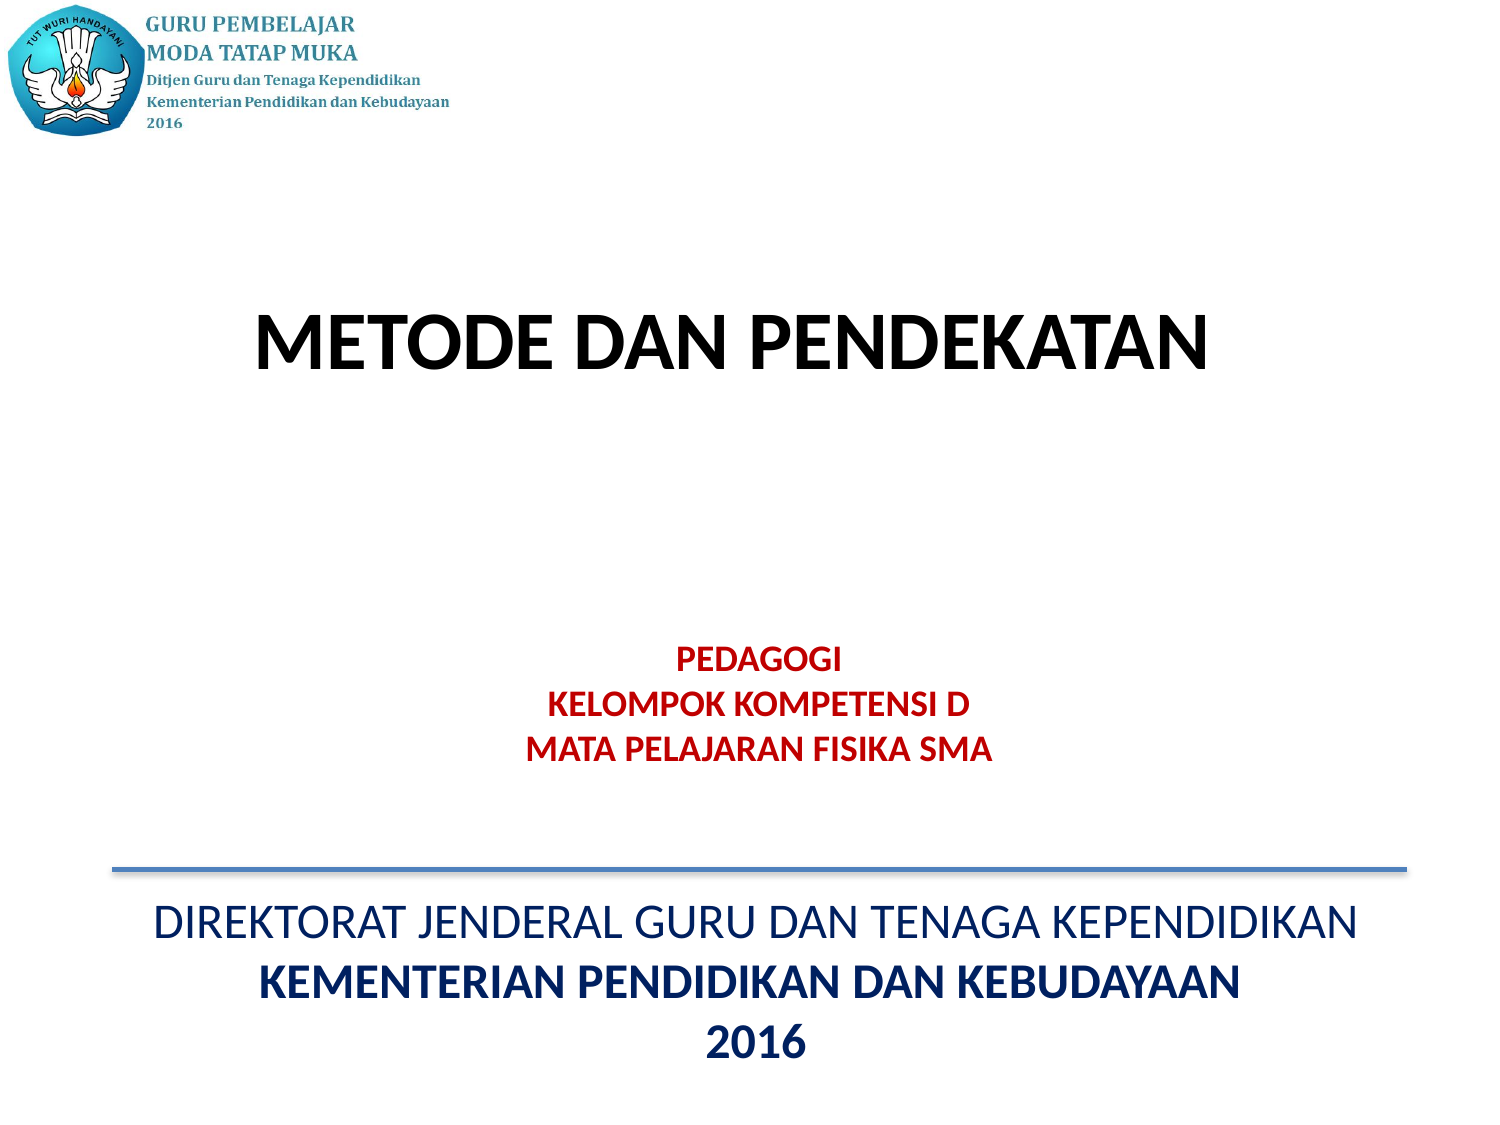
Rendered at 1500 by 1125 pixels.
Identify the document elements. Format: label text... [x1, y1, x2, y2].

text_box METODE DAN PENDEKATAN [230, 278, 1235, 394]
picture [4, 0, 455, 139]
text_box PEDAGOGI KELOMPOK KOMPETENSI D MATA PELAJARAN FISIKA SMA [510, 626, 1009, 777]
